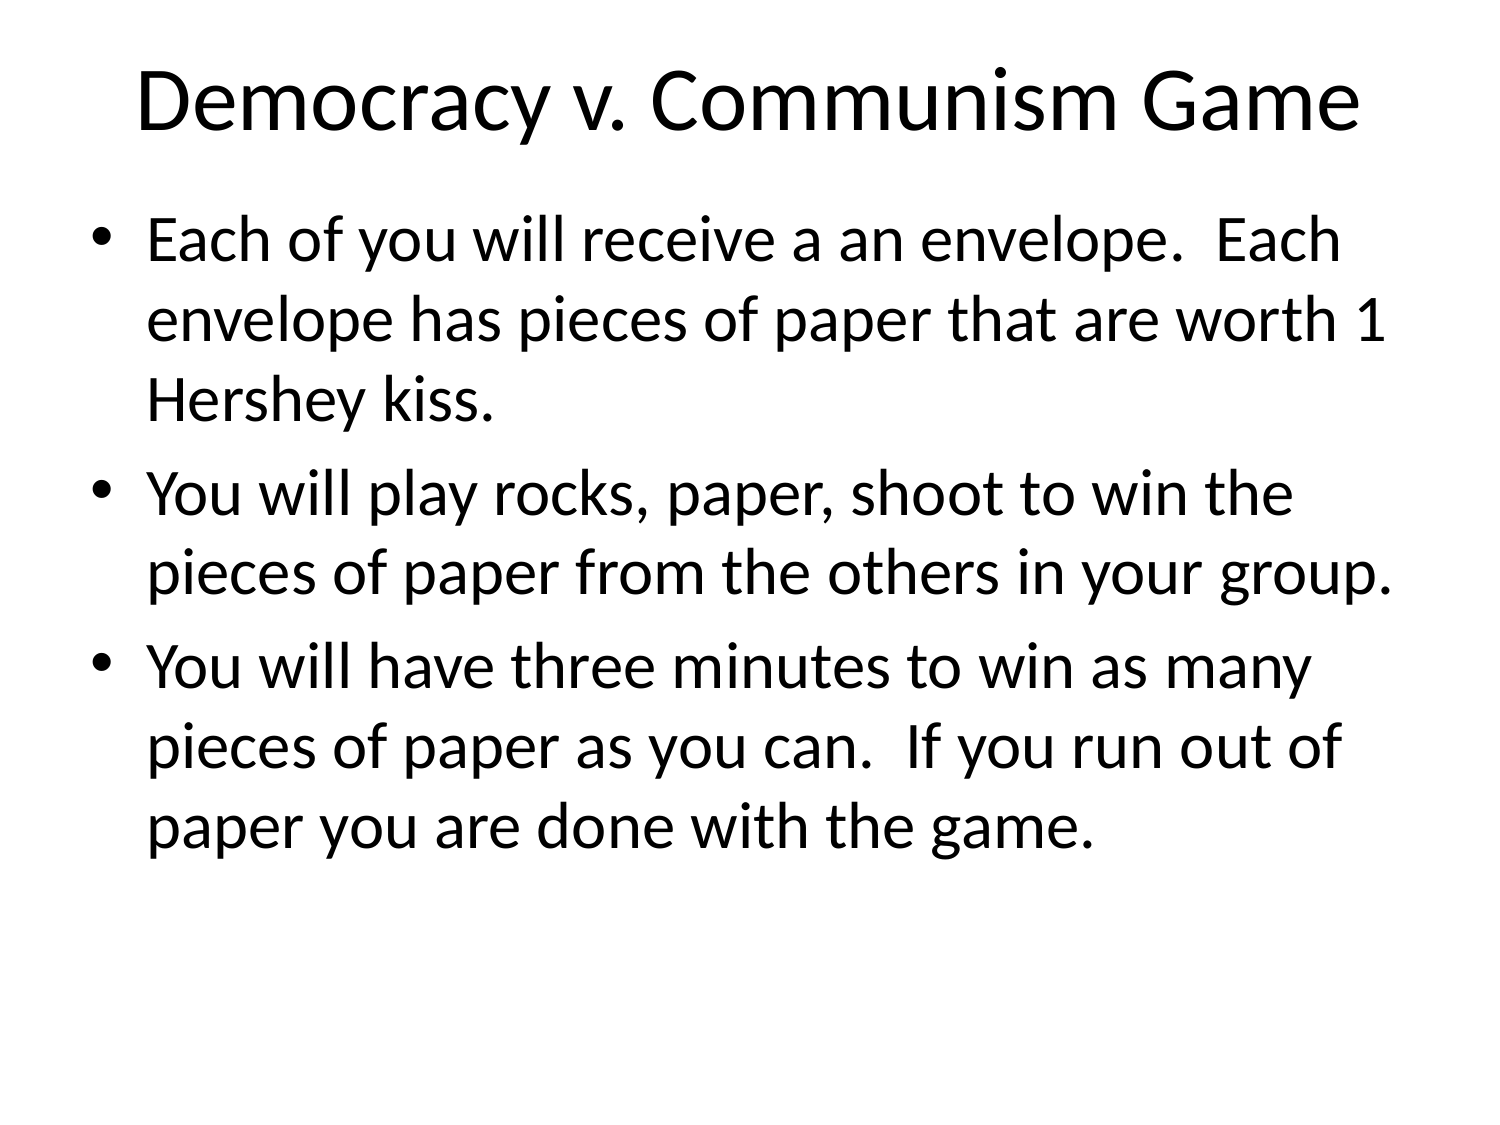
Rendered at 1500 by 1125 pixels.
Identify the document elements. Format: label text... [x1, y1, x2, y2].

title Democracy v. Communism Game [75, 0, 1425, 187]
list Each of you will receive a an envelope. Each envelope has pieces of paper that are worth 1 Hershey kiss. You will play rocks, paper, shoot to win the pieces of paper from the others in your group. You will have three minutes to win as many pieces of paper as you can. If you run out of paper you are done with the game. [75, 187, 1425, 1005]
